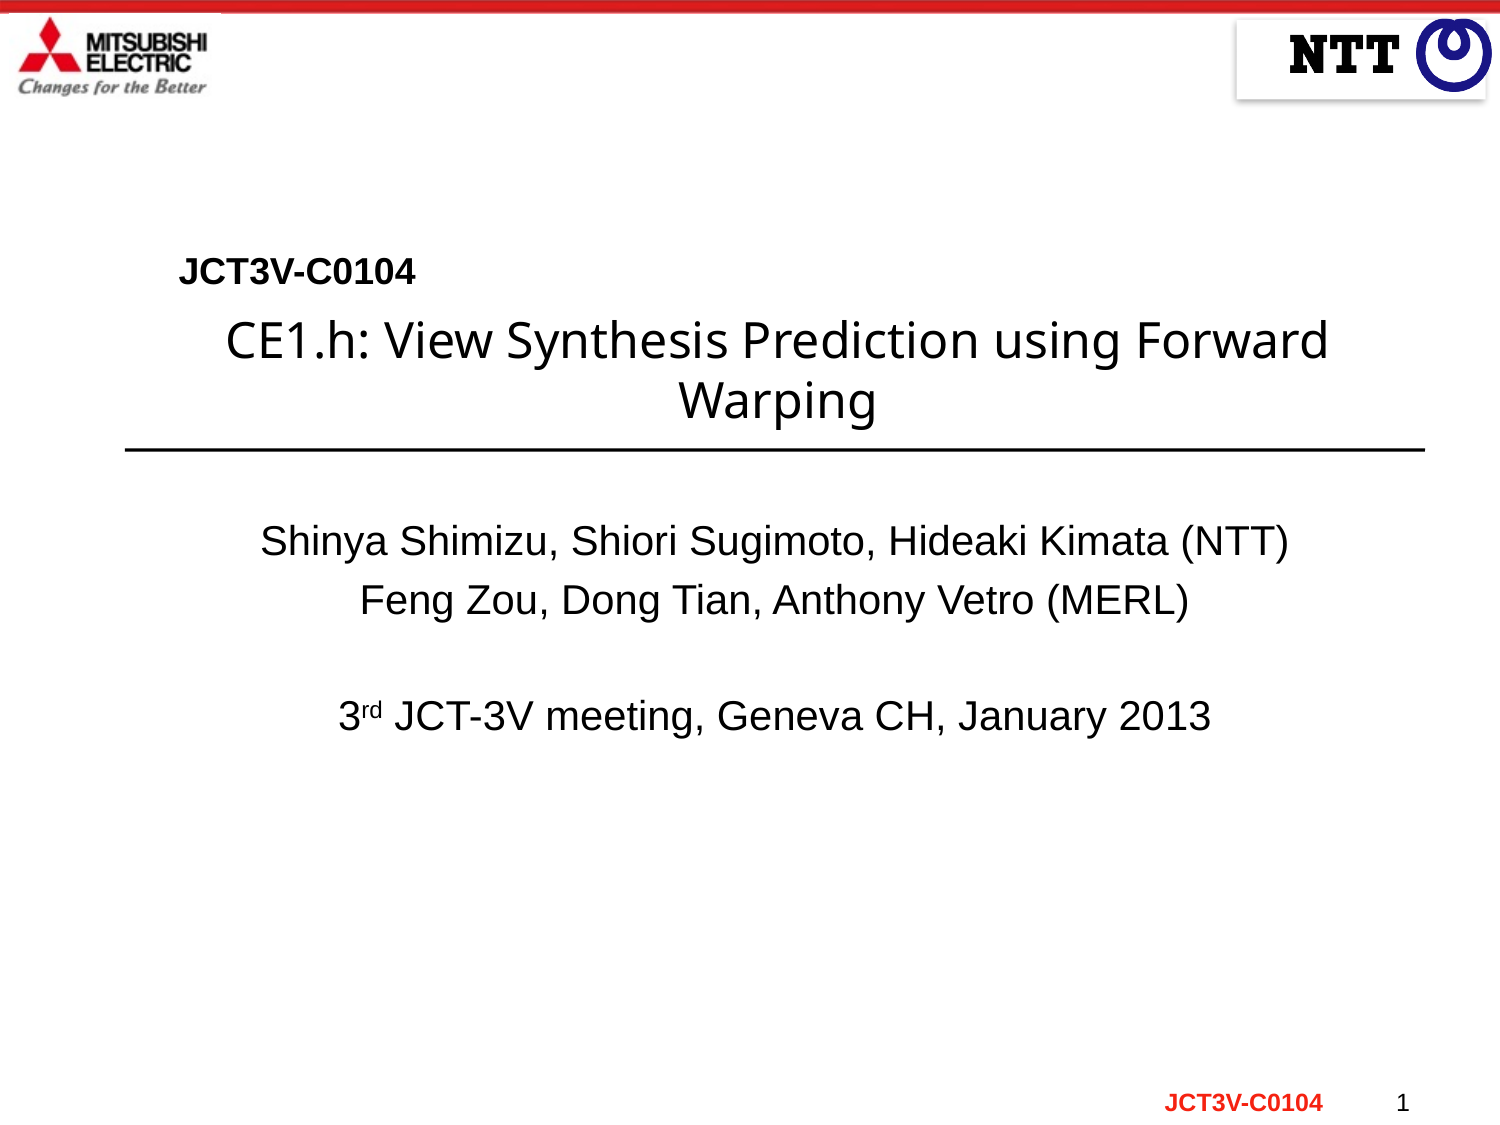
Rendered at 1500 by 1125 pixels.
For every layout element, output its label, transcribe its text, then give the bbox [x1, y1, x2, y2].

footer JCT3V-C0104 [1133, 1068, 1355, 1125]
slide_number 1 [1352, 1071, 1425, 1125]
picture [0, 0, 1500, 100]
list CE1.h: View Synthesis Prediction using Forward Warping [125, 300, 1432, 434]
picture [1415, 18, 1498, 93]
list Shinya Shimizu, Shiori Sugimoto, Hideaki Kimata (NTT) Feng Zou, Dong Tian, Anthony Vetro (MERL) 3rd JCT-3V meeting, Geneva CH, January 2013 [217, 506, 1333, 891]
text_box JCT3V-C0104 [163, 239, 443, 300]
picture [1282, 18, 1400, 93]
